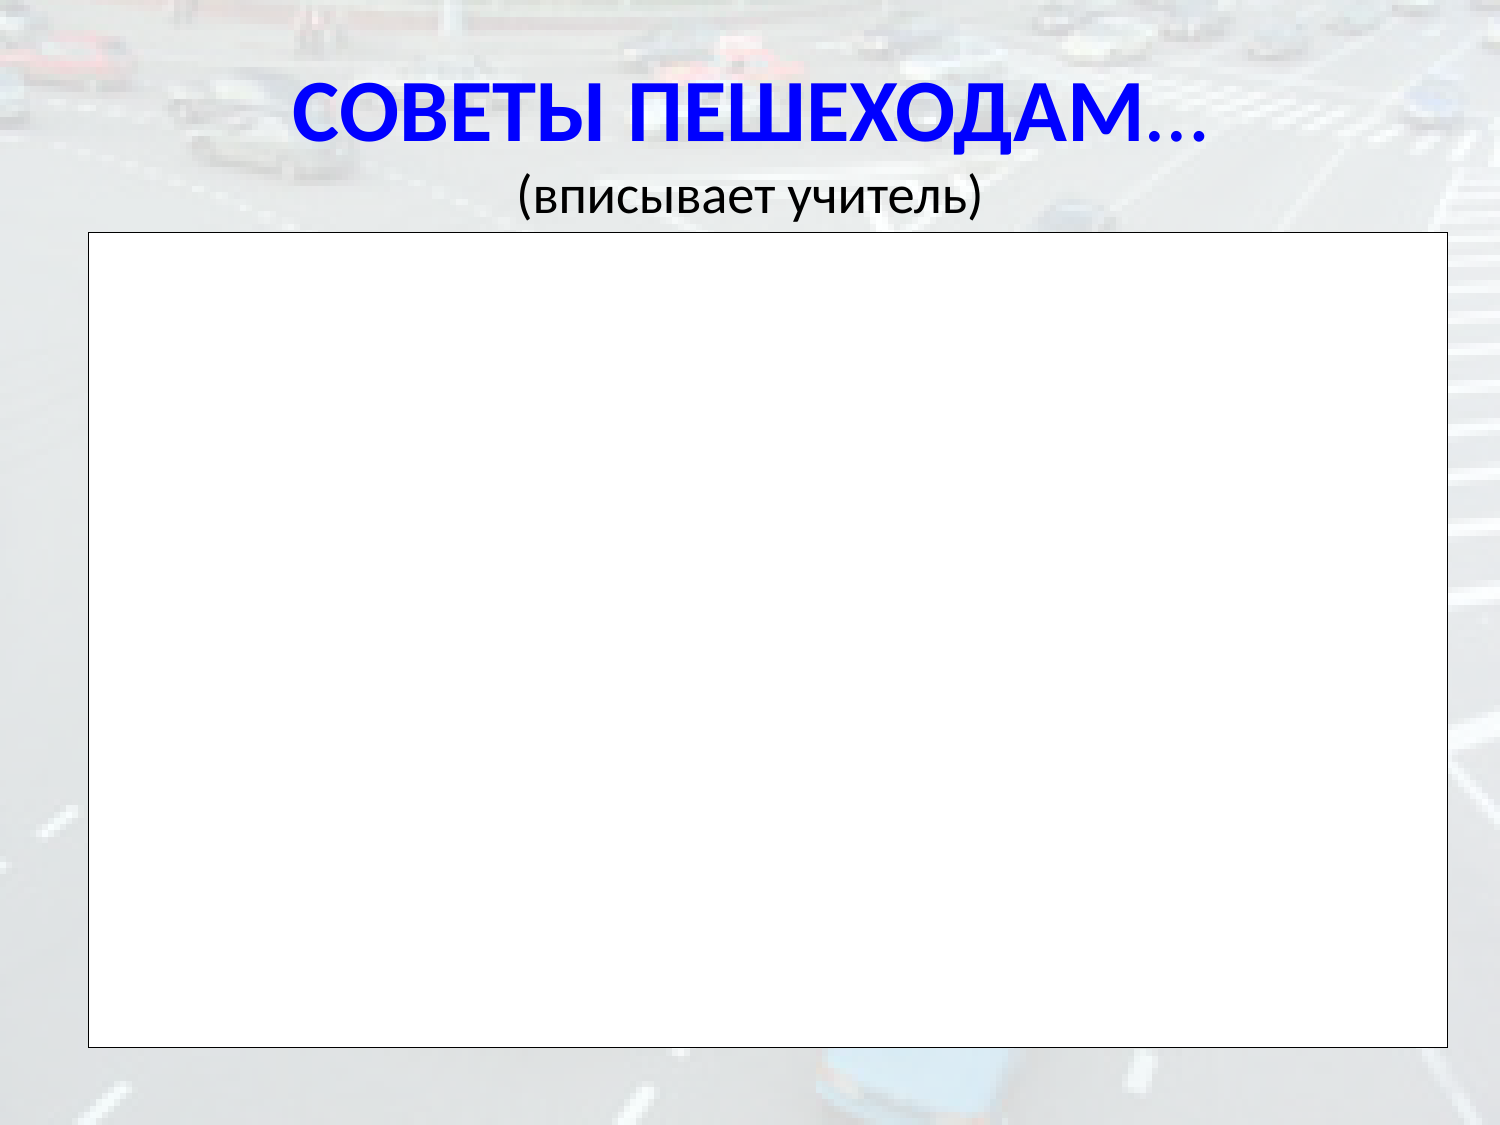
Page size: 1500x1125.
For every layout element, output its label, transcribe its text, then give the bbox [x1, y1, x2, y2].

title СОВЕТЫ ПЕШЕХОДАМ… (вписывает учитель) [74, 44, 1426, 233]
